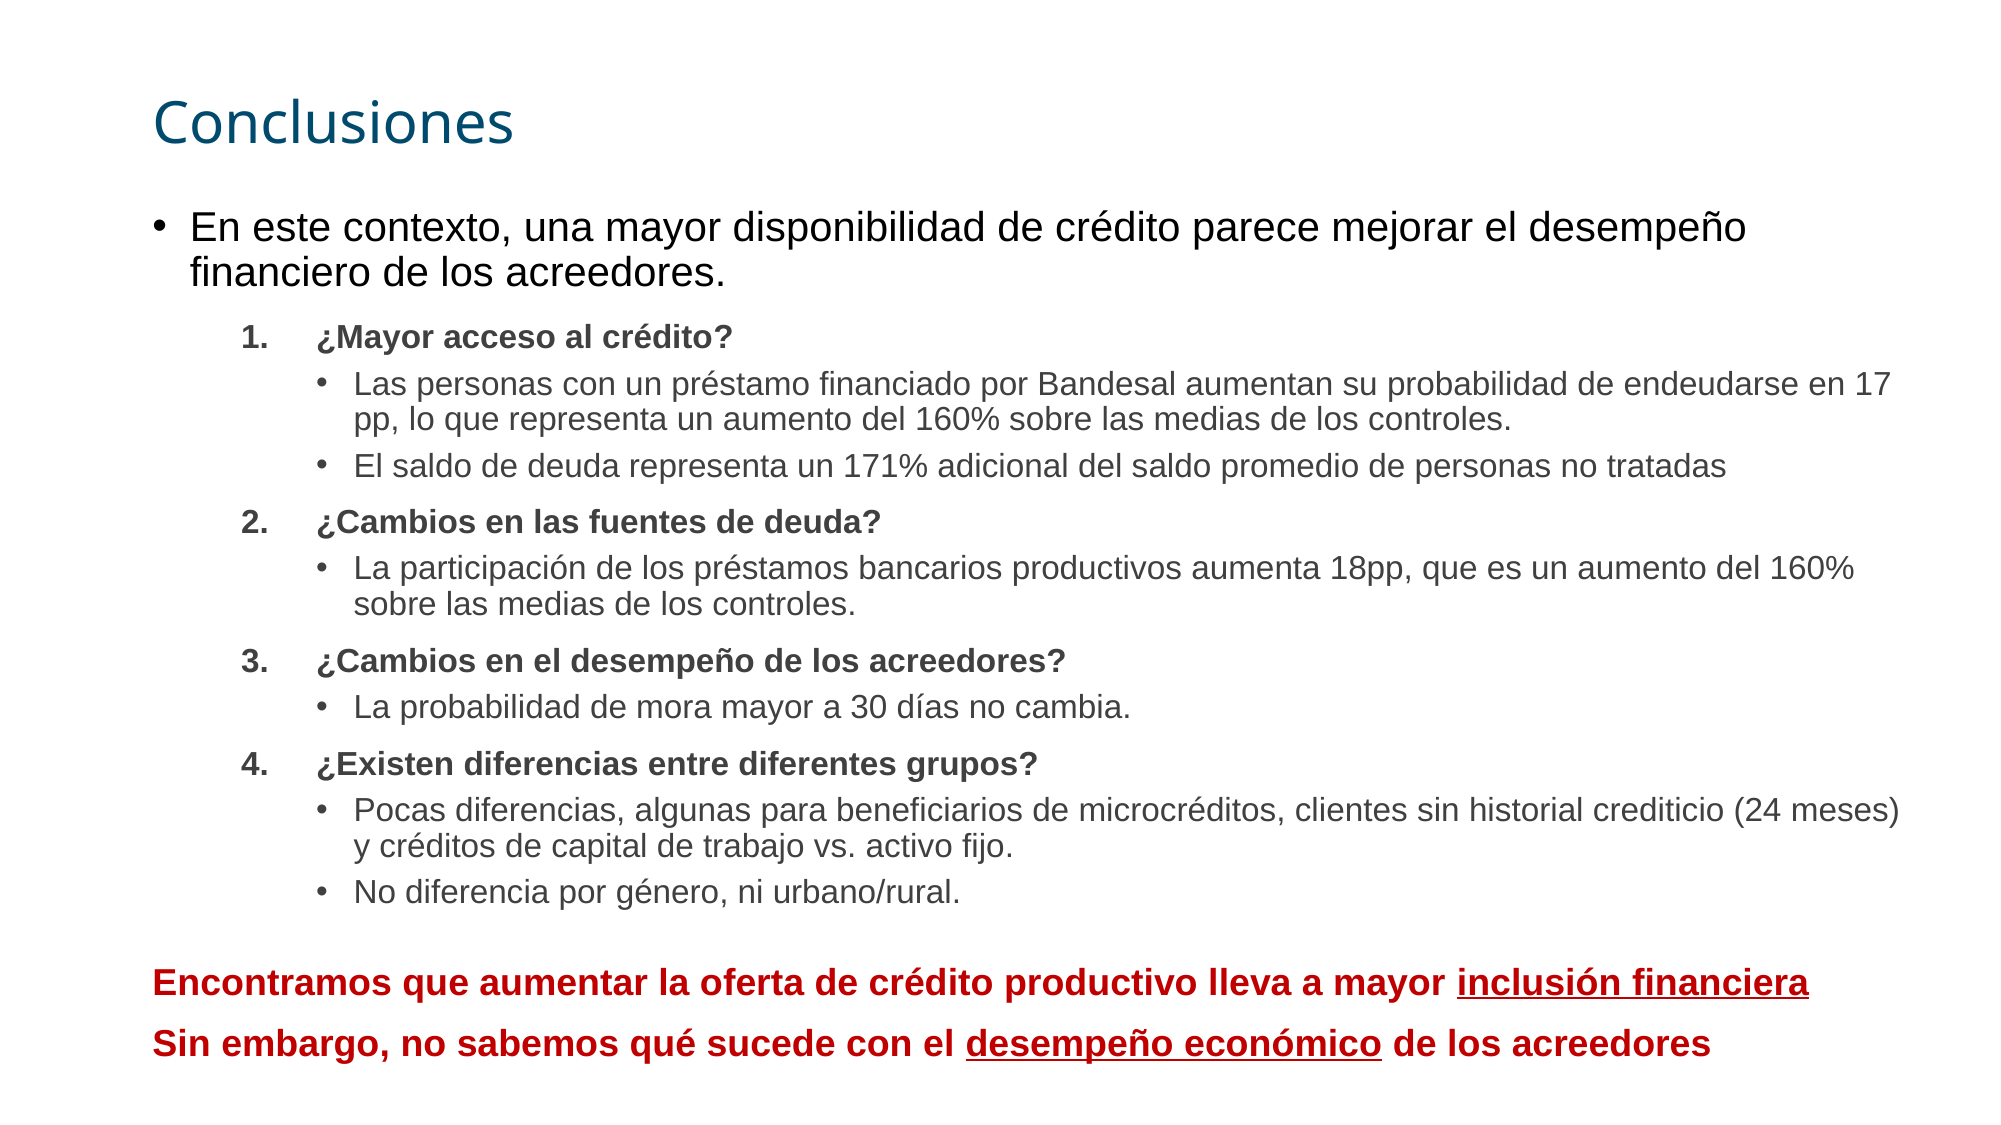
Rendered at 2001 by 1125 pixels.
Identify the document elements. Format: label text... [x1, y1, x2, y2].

list En este contexto, una mayor disponibilidad de crédito parece mejorar el desempeño financiero de los acreedores. [137, 197, 1928, 333]
text_box ¿Mayor acceso al crédito? Las personas con un préstamo financiado por Bandesal aumentan su probabilidad de endeudarse en 17 pp, lo que representa un aumento del 160% sobre las medias de los controles. El saldo de deuda representa un 171% adicional del saldo promedio de personas no tratadas ¿Cambios en las fuentes de deuda? La participación de los préstamos bancarios productivos aumenta 18pp, que es un aumento del 160% sobre las medias de los controles. ¿Cambios en el desempeño de los acreedores? La probabilidad de mora mayor a 30 días no cambia. ¿Existen diferencias entre diferentes grupos? Pocas diferencias, algunas para beneficiarios de microcréditos, clientes sin historial crediticio (24 meses) y créditos de capital de trabajo vs. activo fijo. No diferencia por género, ni urbano/rural. [226, 312, 1928, 1056]
title Conclusiones [137, 16, 1863, 197]
text_box Encontramos que aumentar la oferta de crédito productivo lleva a mayor inclusión financiera Sin embargo, no sabemos qué sucede con el desempeño económico de los acreedores [137, 955, 1863, 1109]
